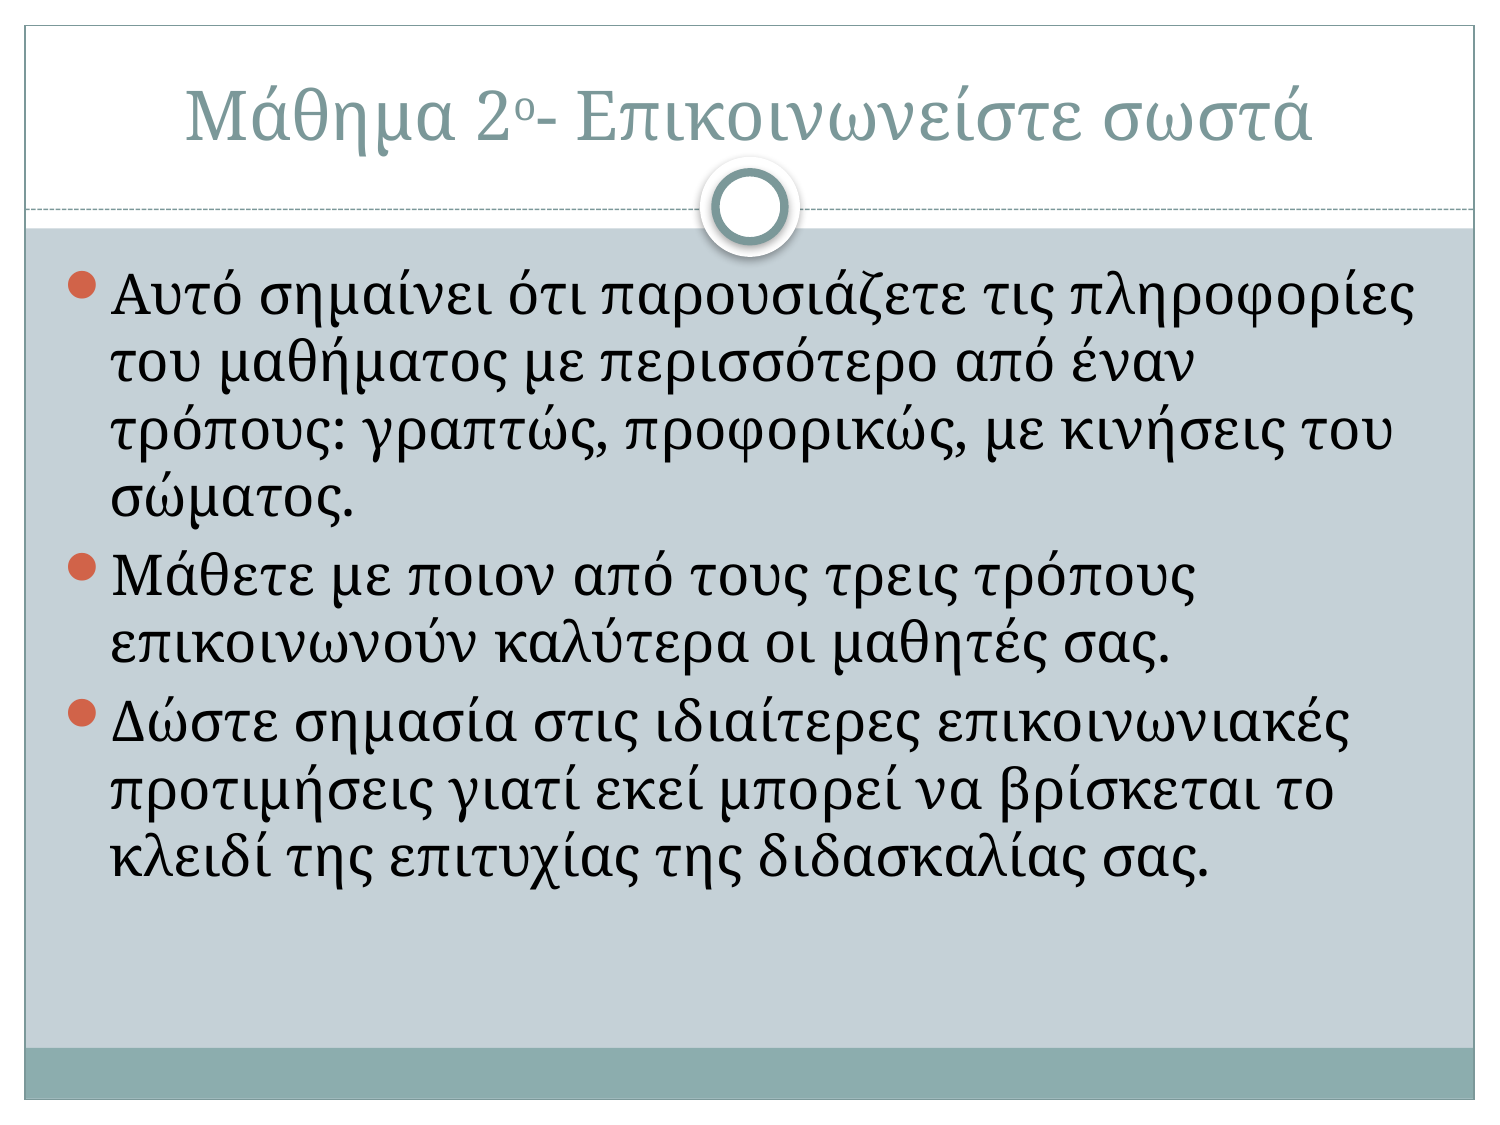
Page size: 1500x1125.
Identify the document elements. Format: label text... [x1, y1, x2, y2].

list Αυτό σημαίνει ότι παρουσιάζετε τις πληροφορίες του μαθήματος με περισσότερο από έναν τρόπους: γραπτώς, προφορικώς, με κινήσεις του σώματος. Μάθετε με ποιον από τους τρεις τρόπους επικοινωνούν καλύτερα οι μαθητές σας. Δώστε σημασία στις ιδιαίτερες επικοινωνιακές προτιμήσεις γιατί εκεί μπορεί να βρίσκεται το κλειδί της επιτυχίας της διδασκαλίας σας. [49, 250, 1445, 1001]
title Μάθημα 2ο- Επικοινωνείστε σωστά [49, 37, 1450, 162]
